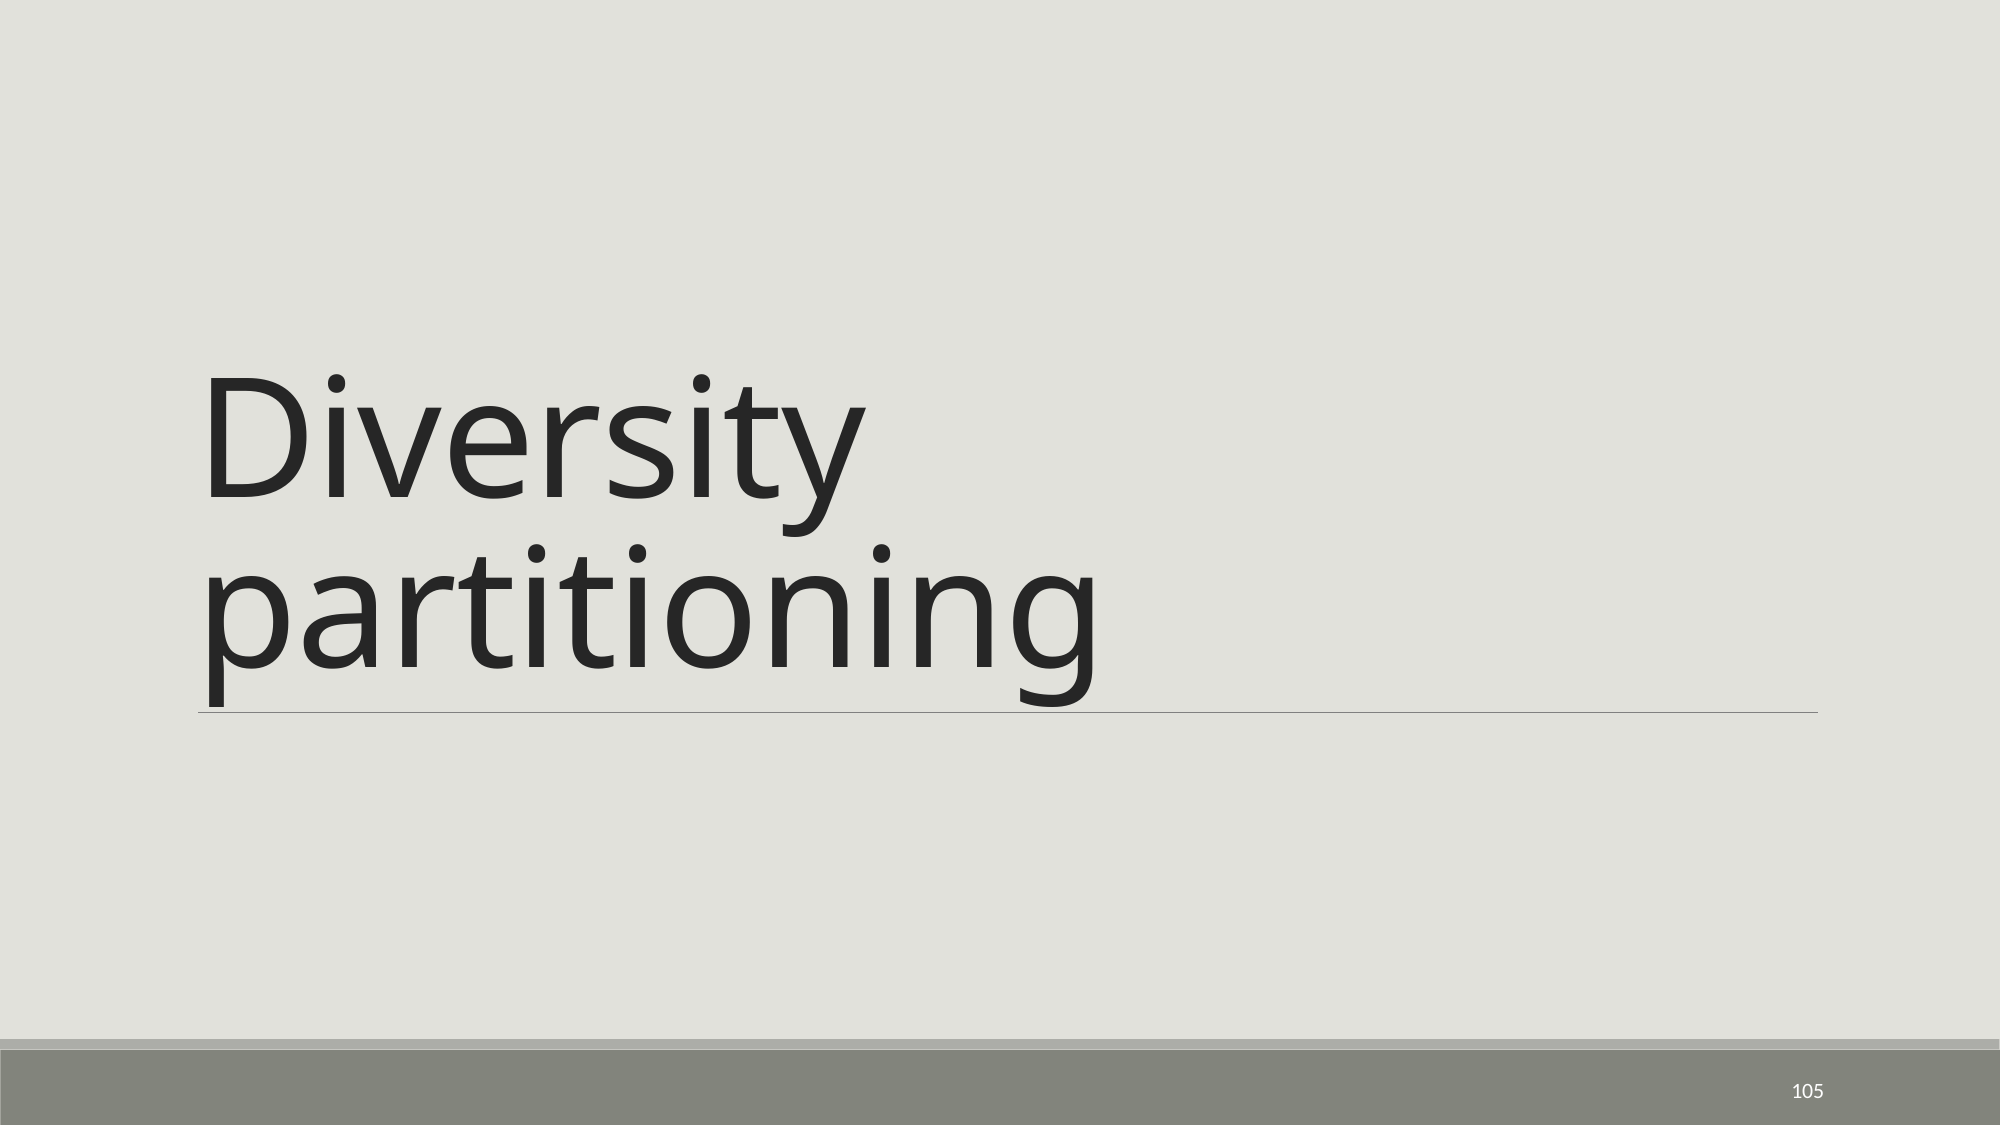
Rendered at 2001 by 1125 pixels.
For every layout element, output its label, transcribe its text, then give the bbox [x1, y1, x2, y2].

slide_number 105 [1624, 1059, 1840, 1120]
title Diversity partitioning [180, 124, 1830, 710]
